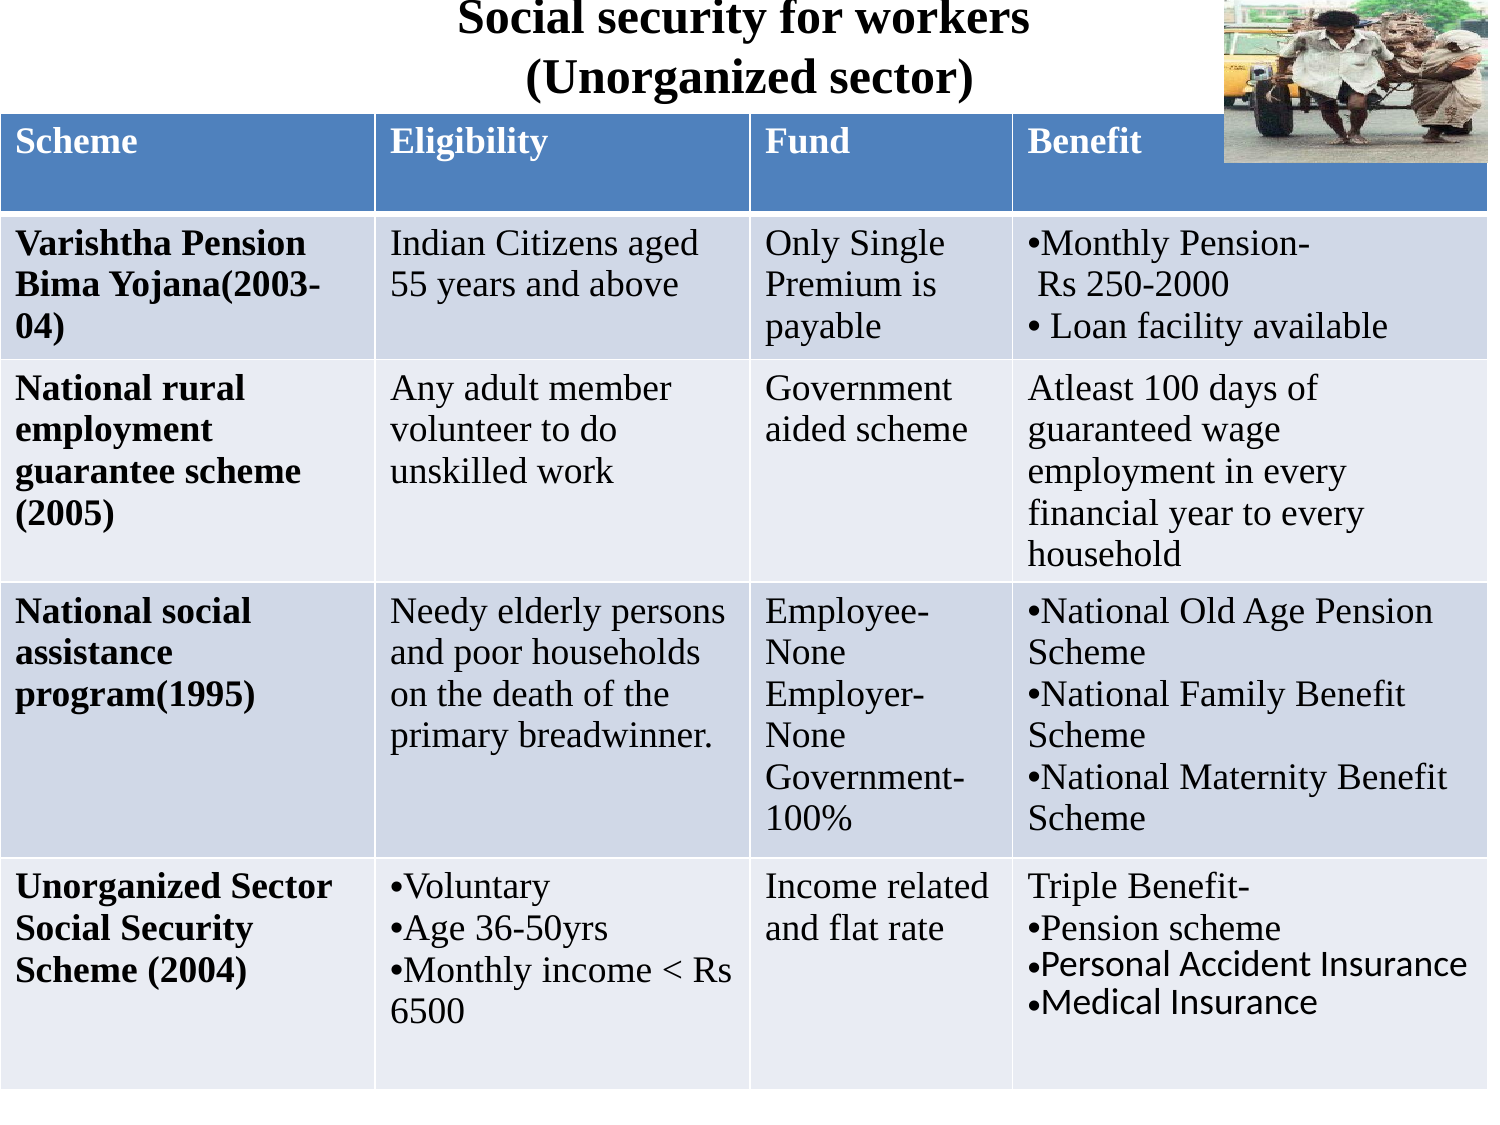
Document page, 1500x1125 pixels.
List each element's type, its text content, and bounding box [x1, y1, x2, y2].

table_cell Indian Citizens aged 55 years and above [376, 217, 749, 359]
table_cell Any adult member volunteer to do unskilled work [376, 360, 749, 581]
table_header Eligibility [376, 114, 749, 211]
table_cell Voluntary Age 36-50yrs Monthly income < Rs 6500 [376, 859, 749, 1089]
table_cell Only Single Premium is payable [751, 217, 1012, 359]
table_header Fund [751, 114, 1012, 211]
picture [1224, 0, 1488, 163]
table_cell Needy elderly persons and poor households on the death of the primary breadwinner. [376, 583, 749, 857]
table_cell National social assistance program(1995) [1, 583, 374, 857]
table_cell Varishtha Pension Bima Yojana(2003-04) [1, 217, 374, 359]
table_cell Income related and flat rate [751, 859, 1012, 1089]
table_cell National Old Age Pension Scheme National Family Benefit Scheme National Maternity Benefit Scheme [1013, 583, 1487, 857]
table_cell Monthly Pension- Rs 250-2000 Loan facility available [1013, 217, 1487, 359]
table_header Scheme [1, 114, 374, 211]
table_cell National rural employment guarantee scheme (2005) [1, 360, 374, 581]
table_cell Unorganized Sector Social Security Scheme (2004) [1, 859, 374, 1089]
table_cell Government aided scheme [751, 360, 1012, 581]
table_header Benefit [1013, 114, 1487, 211]
title Social security for workers (Unorganized sector) [75, 0, 1219, 112]
table_cell Triple Benefit- Pension scheme Personal Accident Insurance Medical Insurance [1013, 859, 1487, 1089]
table_cell Atleast 100 days of guaranteed wage employment in every financial year to every household [1013, 360, 1487, 581]
table_cell Employee-None Employer-None Government-100% [751, 583, 1012, 857]
